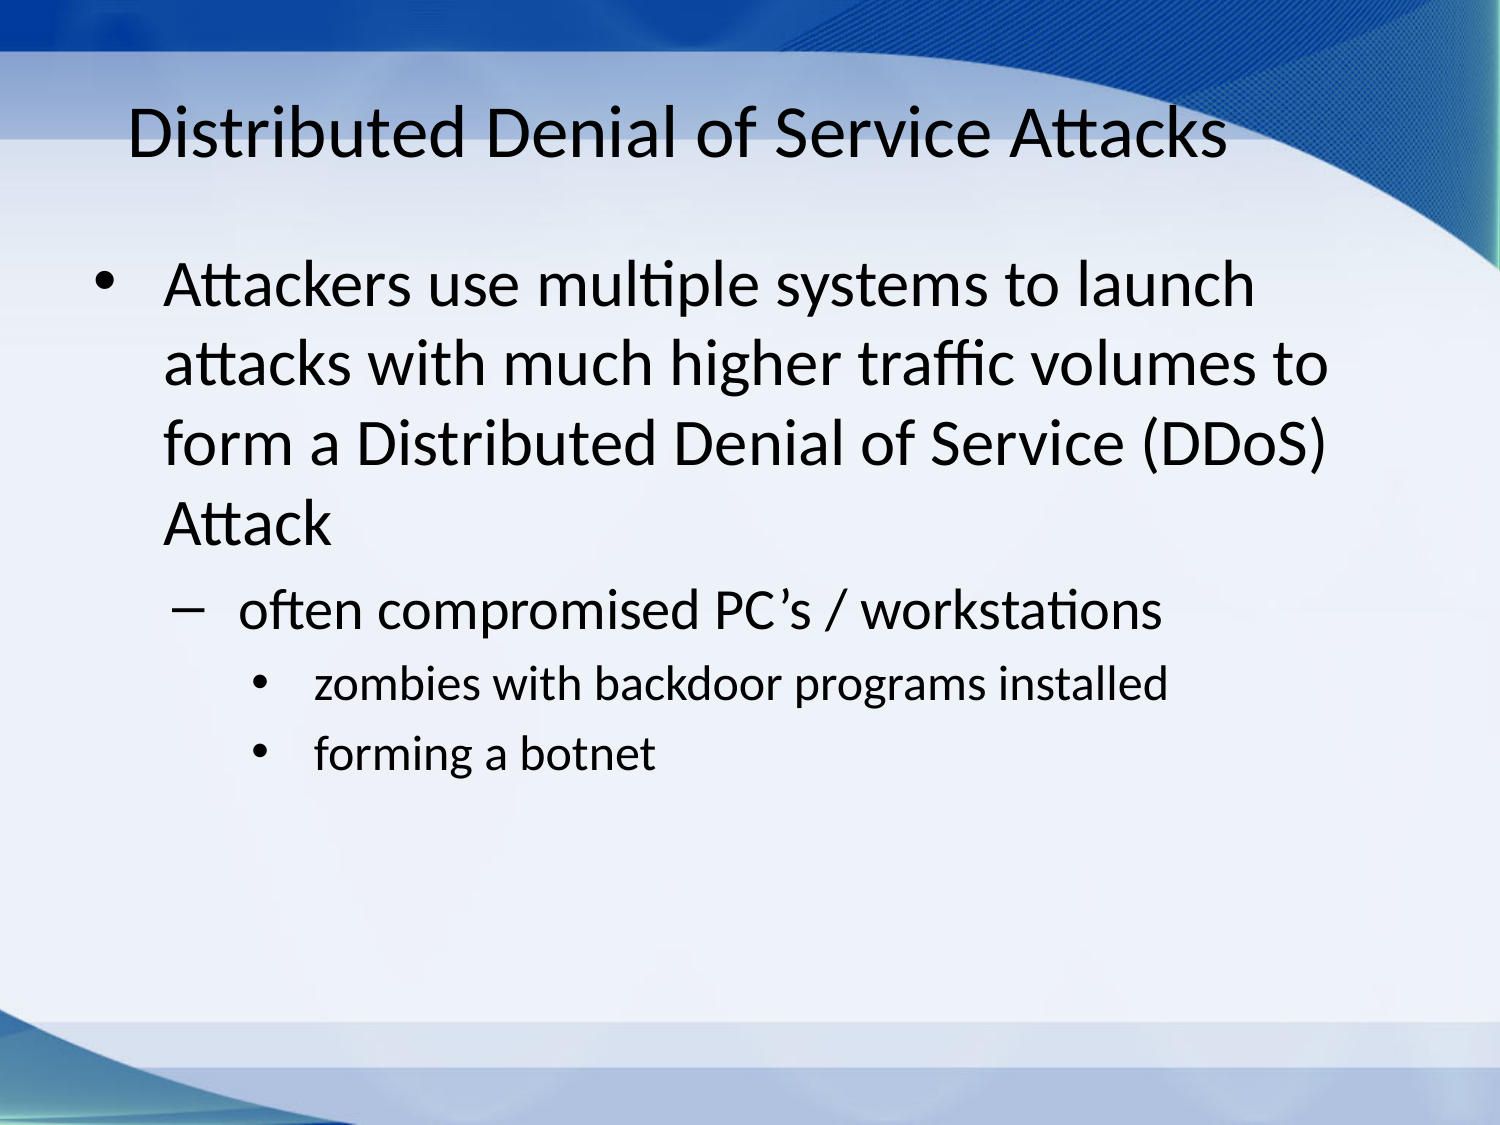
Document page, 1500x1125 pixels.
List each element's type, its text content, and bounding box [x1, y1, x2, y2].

picture [0, 0, 1500, 1125]
title Distributed Denial of Service Attacks [112, 75, 1388, 231]
list Attackers use multiple systems to launch attacks with much higher traffic volumes to form a Distributed Denial of Service (DDoS) Attack often compromised PC’s / workstations zombies with backdoor programs installed forming a botnet [73, 231, 1424, 1032]
